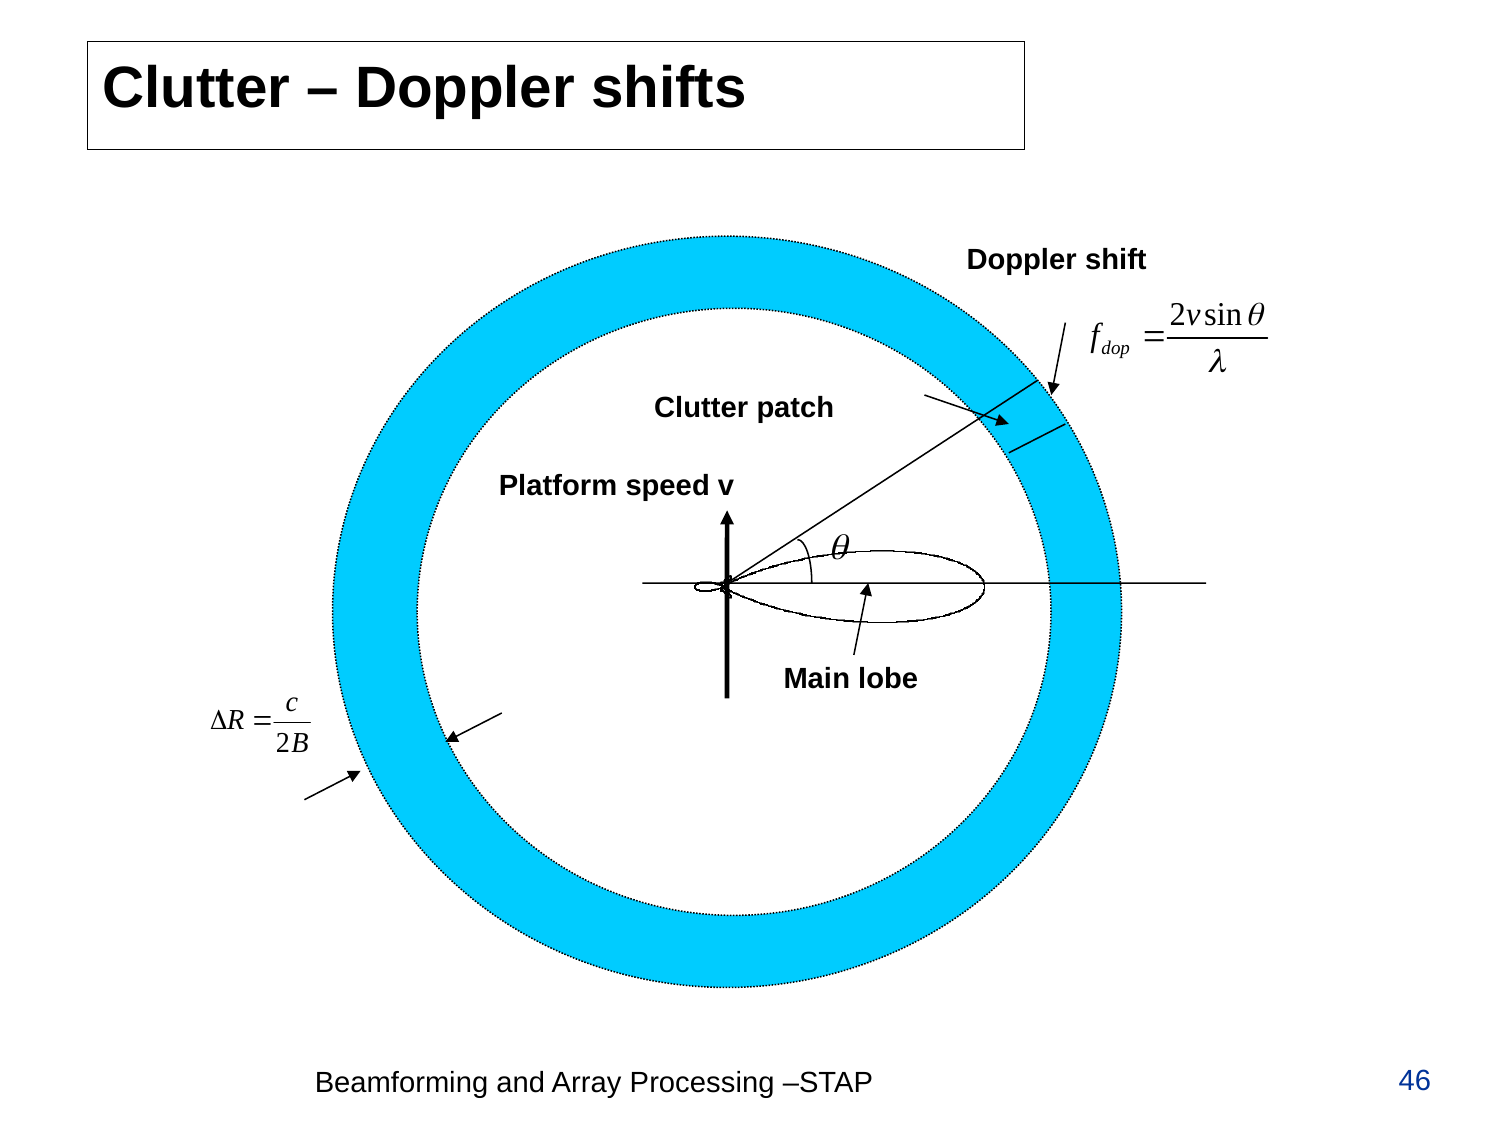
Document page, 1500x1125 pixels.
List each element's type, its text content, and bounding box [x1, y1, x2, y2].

text_box [417, 308, 1052, 916]
text_box Main lobe [768, 671, 934, 702]
slide_number 46 [1207, 1055, 1447, 1102]
text_box [1047, 322, 1066, 396]
text_box [304, 770, 361, 800]
picture [684, 510, 1010, 664]
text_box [1079, 293, 1276, 380]
text_box [332, 236, 1122, 988]
text_box Platform speed v [484, 459, 750, 509]
title Clutter – Doppler shifts [87, 41, 1025, 150]
text_box Clutter patch [639, 380, 850, 431]
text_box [205, 683, 317, 760]
text_box [985, 414, 1009, 426]
text_box Doppler shift [951, 233, 1162, 283]
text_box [825, 524, 857, 569]
text_box [445, 712, 502, 742]
